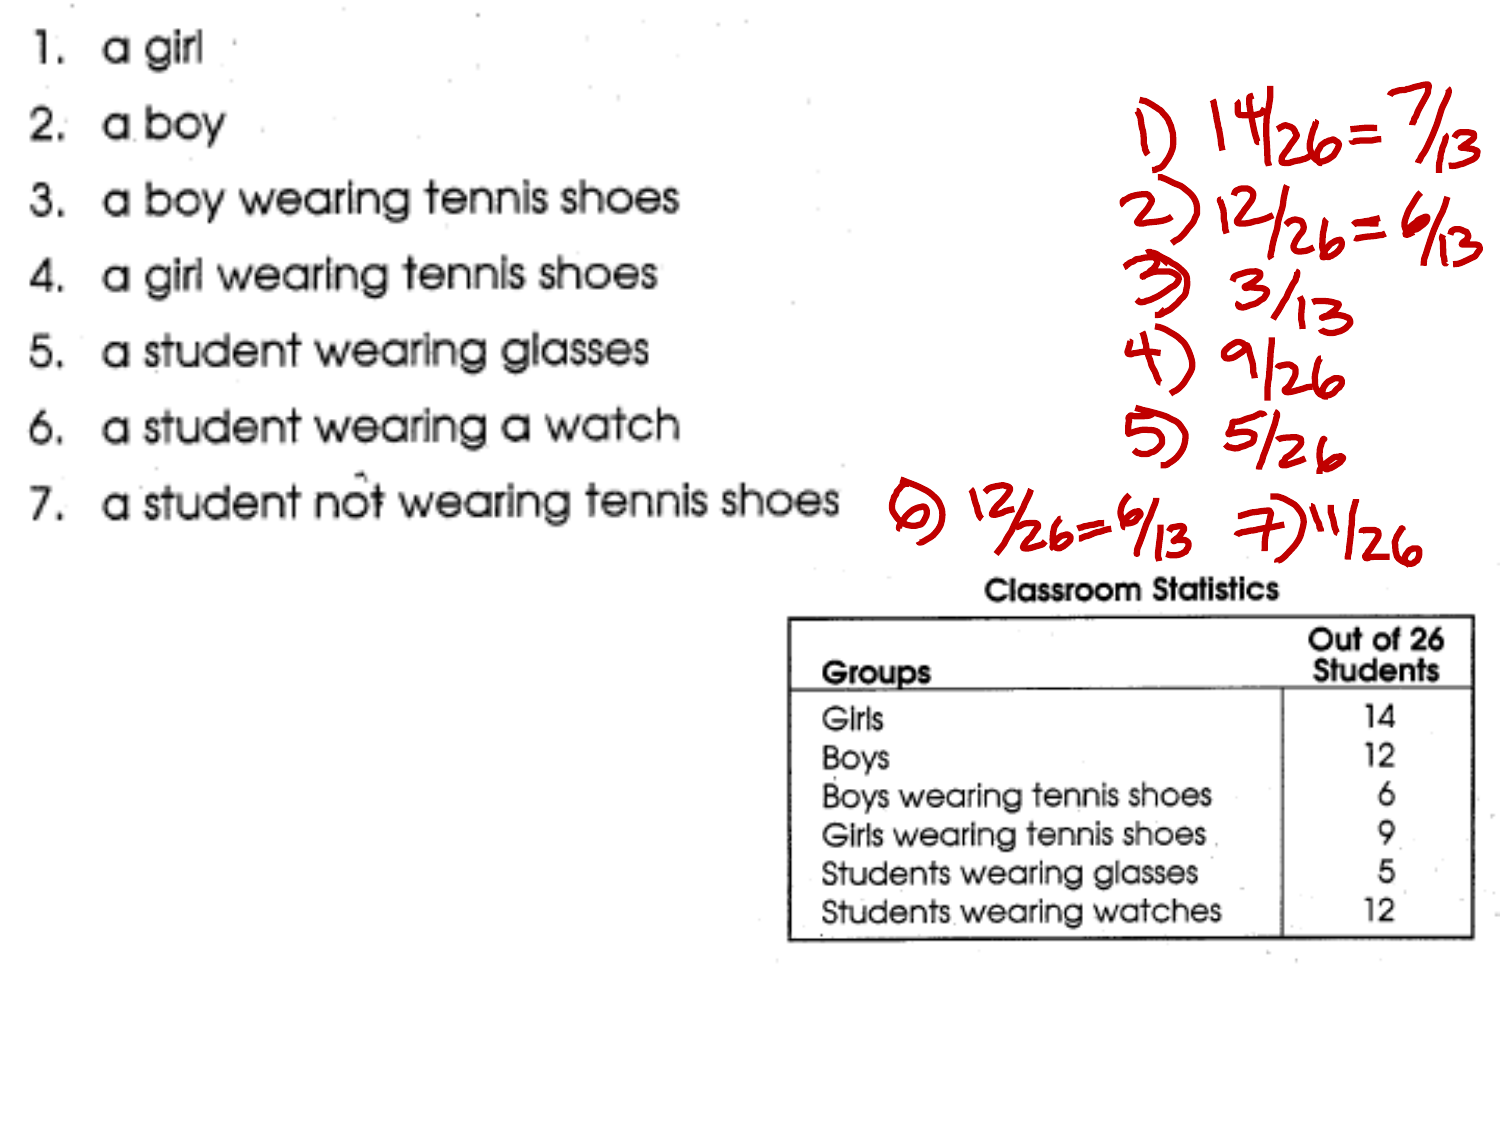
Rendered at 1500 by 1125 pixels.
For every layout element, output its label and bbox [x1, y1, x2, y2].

text_box [1126, 340, 1146, 355]
text_box [1224, 412, 1266, 450]
text_box [1123, 256, 1152, 304]
text_box [1276, 124, 1311, 164]
text_box [1077, 522, 1105, 530]
text_box [970, 488, 983, 520]
text_box [1448, 131, 1479, 167]
text_box [1248, 94, 1260, 143]
text_box [1236, 526, 1273, 535]
text_box [1422, 196, 1449, 266]
text_box [1265, 85, 1272, 167]
text_box [1154, 325, 1194, 395]
text_box [1441, 234, 1447, 265]
text_box [1417, 87, 1450, 164]
text_box [1015, 522, 1039, 535]
text_box [1350, 127, 1378, 131]
text_box [1087, 528, 1112, 535]
text_box [1352, 217, 1381, 226]
text_box [1233, 187, 1274, 225]
text_box [1330, 504, 1339, 534]
text_box [1354, 232, 1386, 240]
text_box [1349, 499, 1357, 535]
text_box [1449, 228, 1481, 265]
text_box [1272, 270, 1299, 320]
text_box [1270, 495, 1305, 535]
text_box [1258, 411, 1278, 470]
text_box [1141, 331, 1161, 384]
text_box [891, 485, 914, 530]
text_box [1237, 509, 1272, 530]
text_box [1250, 529, 1269, 535]
text_box [900, 478, 944, 535]
text_box [1276, 436, 1306, 467]
picture [0, 0, 1500, 969]
text_box [1255, 105, 1266, 116]
text_box [1006, 489, 1032, 535]
text_box [1269, 185, 1288, 260]
text_box [1235, 100, 1250, 116]
text_box [1121, 193, 1166, 225]
text_box [1223, 341, 1256, 379]
text_box [1318, 438, 1344, 474]
text_box [1136, 110, 1149, 156]
text_box [1141, 497, 1158, 535]
text_box [1135, 407, 1187, 467]
text_box [1266, 337, 1273, 401]
text_box [1219, 198, 1228, 234]
text_box [1311, 505, 1322, 532]
text_box [1351, 138, 1382, 143]
text_box [1299, 296, 1304, 329]
text_box [1438, 134, 1447, 173]
text_box [1211, 99, 1224, 151]
text_box [984, 484, 1015, 516]
text_box [1360, 529, 1380, 535]
text_box [1285, 218, 1315, 253]
text_box [1231, 270, 1268, 309]
text_box [1146, 251, 1188, 316]
text_box [1119, 494, 1142, 528]
text_box [1276, 363, 1313, 393]
text_box [1312, 300, 1352, 334]
text_box [1139, 99, 1174, 171]
text_box [1321, 218, 1343, 258]
text_box [1308, 121, 1340, 164]
text_box [1157, 176, 1198, 244]
text_box [1127, 414, 1154, 455]
text_box [1403, 192, 1429, 236]
text_box [1149, 348, 1161, 354]
text_box [1314, 357, 1343, 398]
text_box [1396, 527, 1404, 535]
text_box [1052, 518, 1061, 535]
text_box [1389, 83, 1430, 126]
text_box [1168, 525, 1185, 535]
